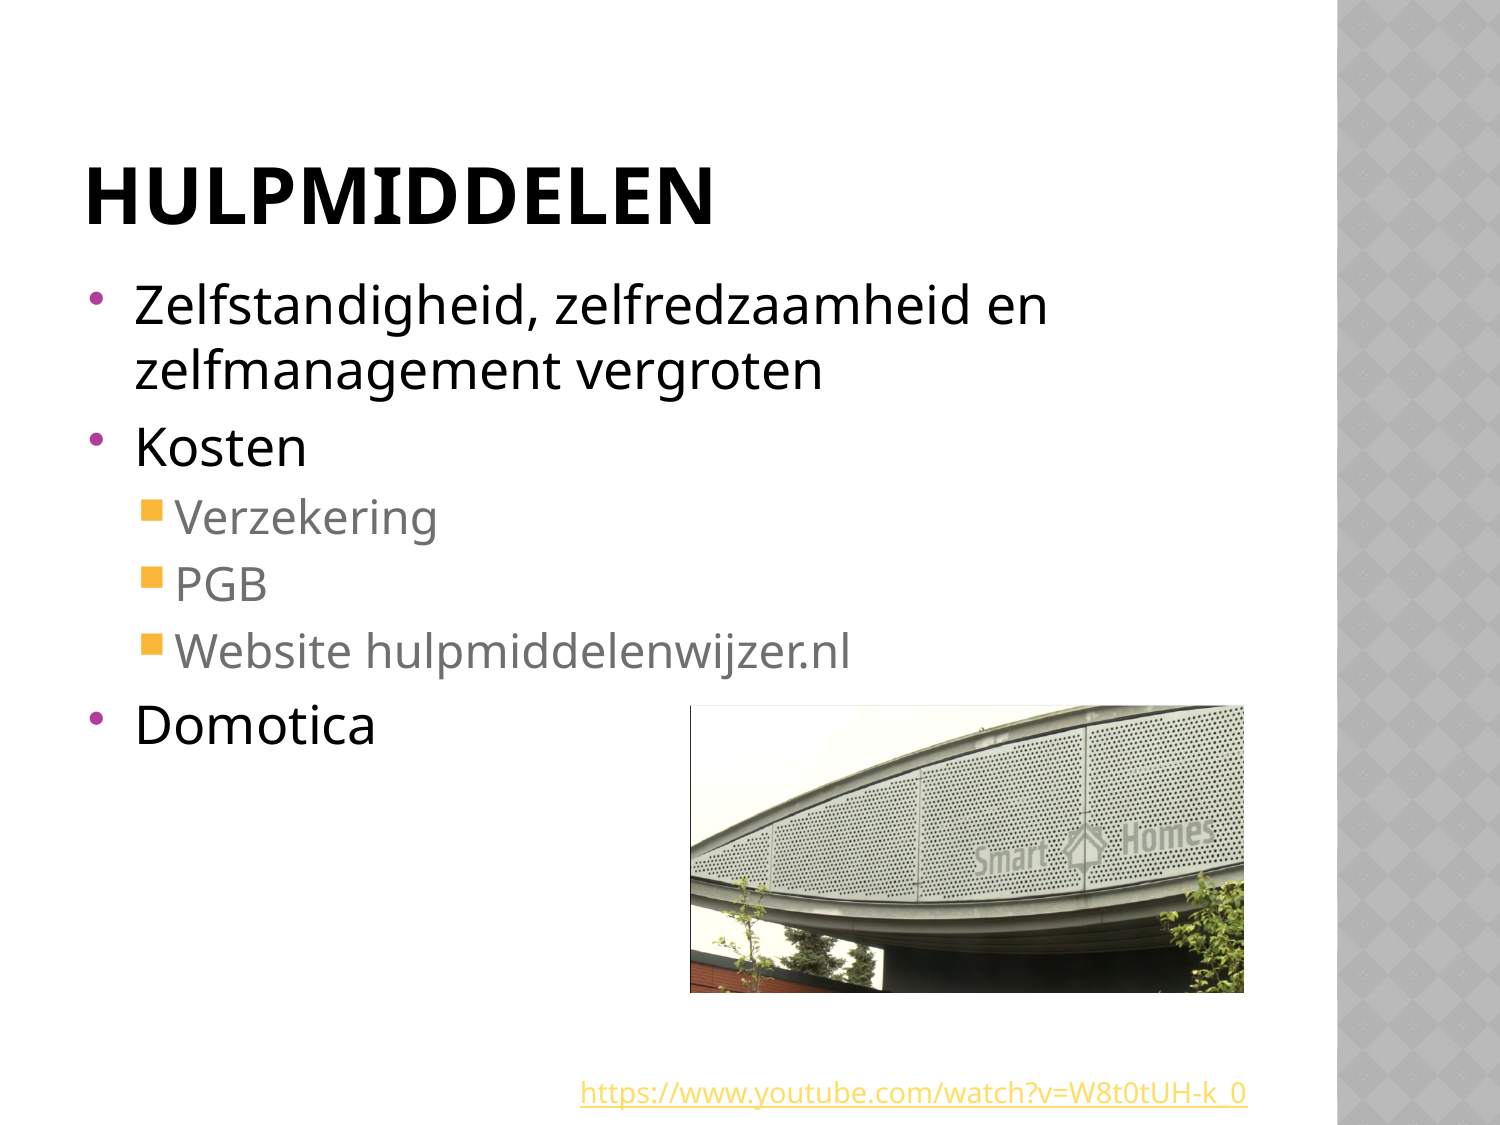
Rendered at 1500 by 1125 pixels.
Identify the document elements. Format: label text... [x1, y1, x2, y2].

picture [690, 703, 1244, 993]
list Zelfstandigheid, zelfredzaamheid en zelfmanagement vergroten Kosten Verzekering PGB Website hulpmiddelenwijzer.nl Domotica https://www.youtube.com/watch?v=W8t0tUH-k_0 [75, 264, 1263, 1125]
title hulpmiddelen [75, 52, 1263, 240]
